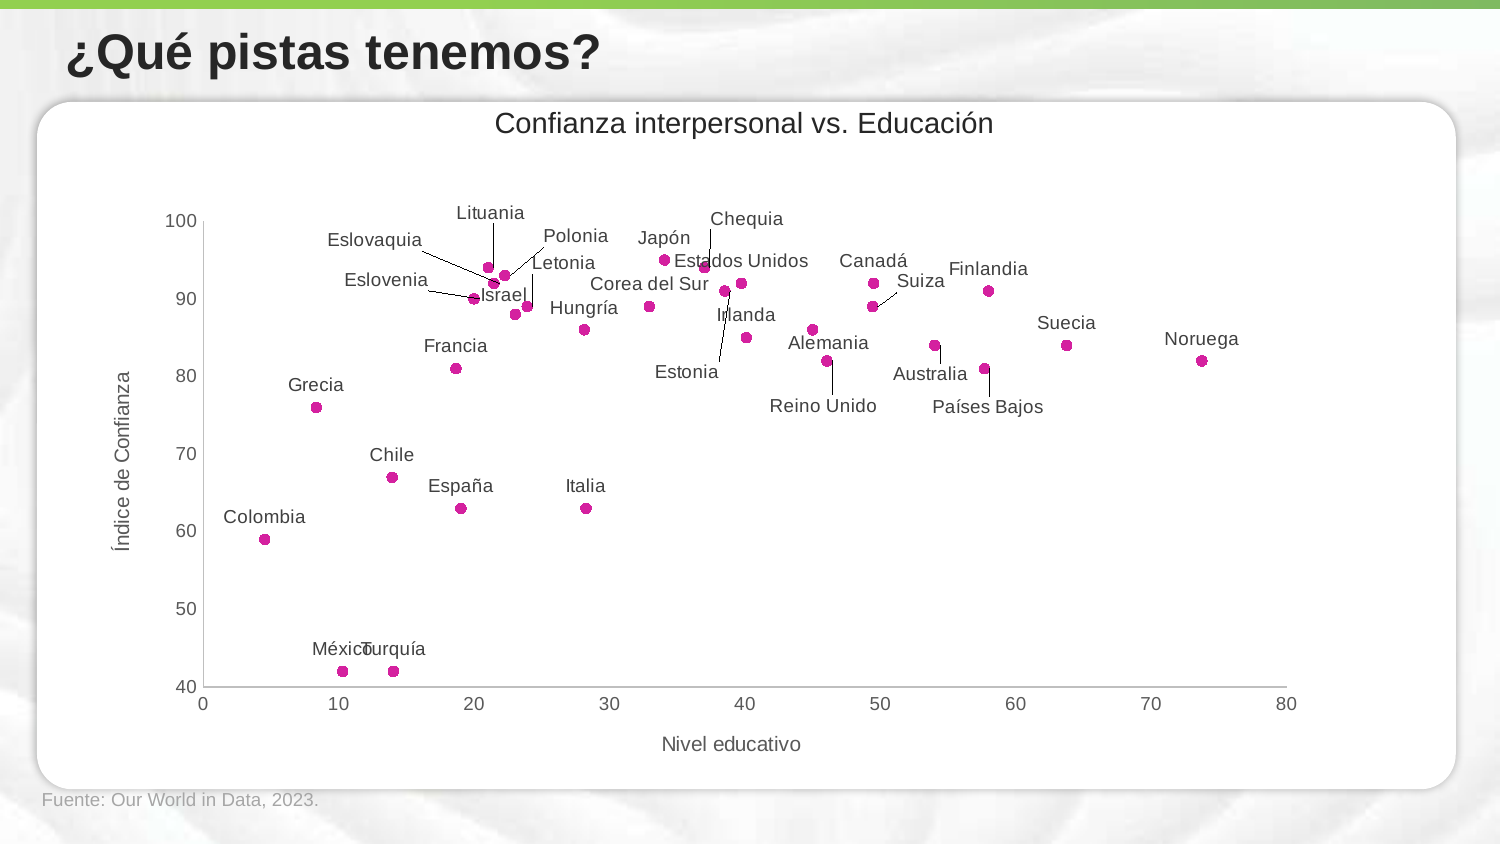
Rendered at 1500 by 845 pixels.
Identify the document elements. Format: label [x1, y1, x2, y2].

chart [83, 197, 1313, 785]
picture [0, 9, 1500, 844]
